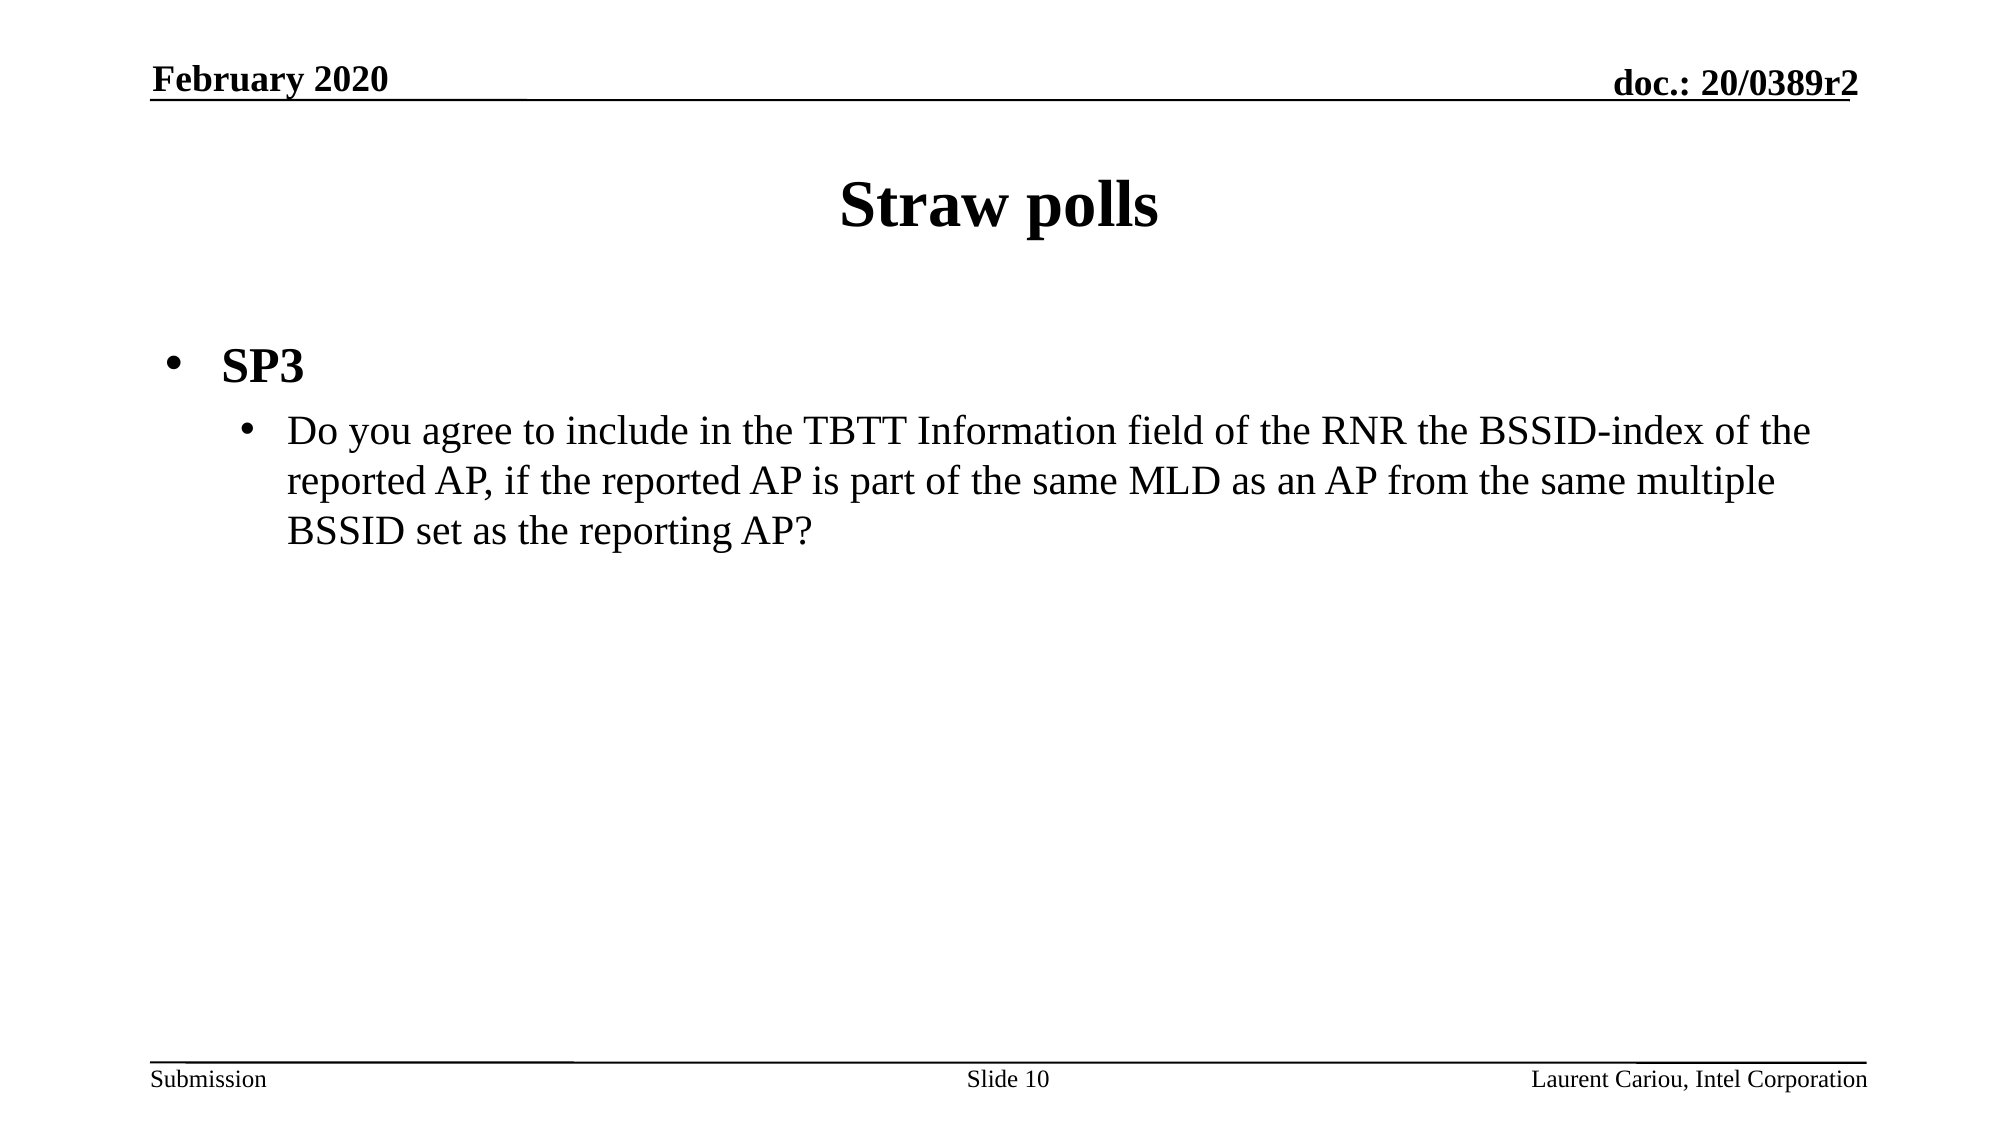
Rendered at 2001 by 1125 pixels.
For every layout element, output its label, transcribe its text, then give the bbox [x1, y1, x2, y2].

footer Laurent Cariou, Intel Corporation [1171, 1061, 1869, 1093]
list SP3 Do you agree to include in the TBTT Information field of the RNR the BSSID-index of the reported AP, if the reported AP is part of the same MLD as an AP from the same multiple BSSID set as the reporting AP? [149, 324, 1850, 1000]
title Straw polls [149, 112, 1850, 288]
slide_number Slide 10 [950, 1061, 1067, 1123]
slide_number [152, 54, 563, 100]
